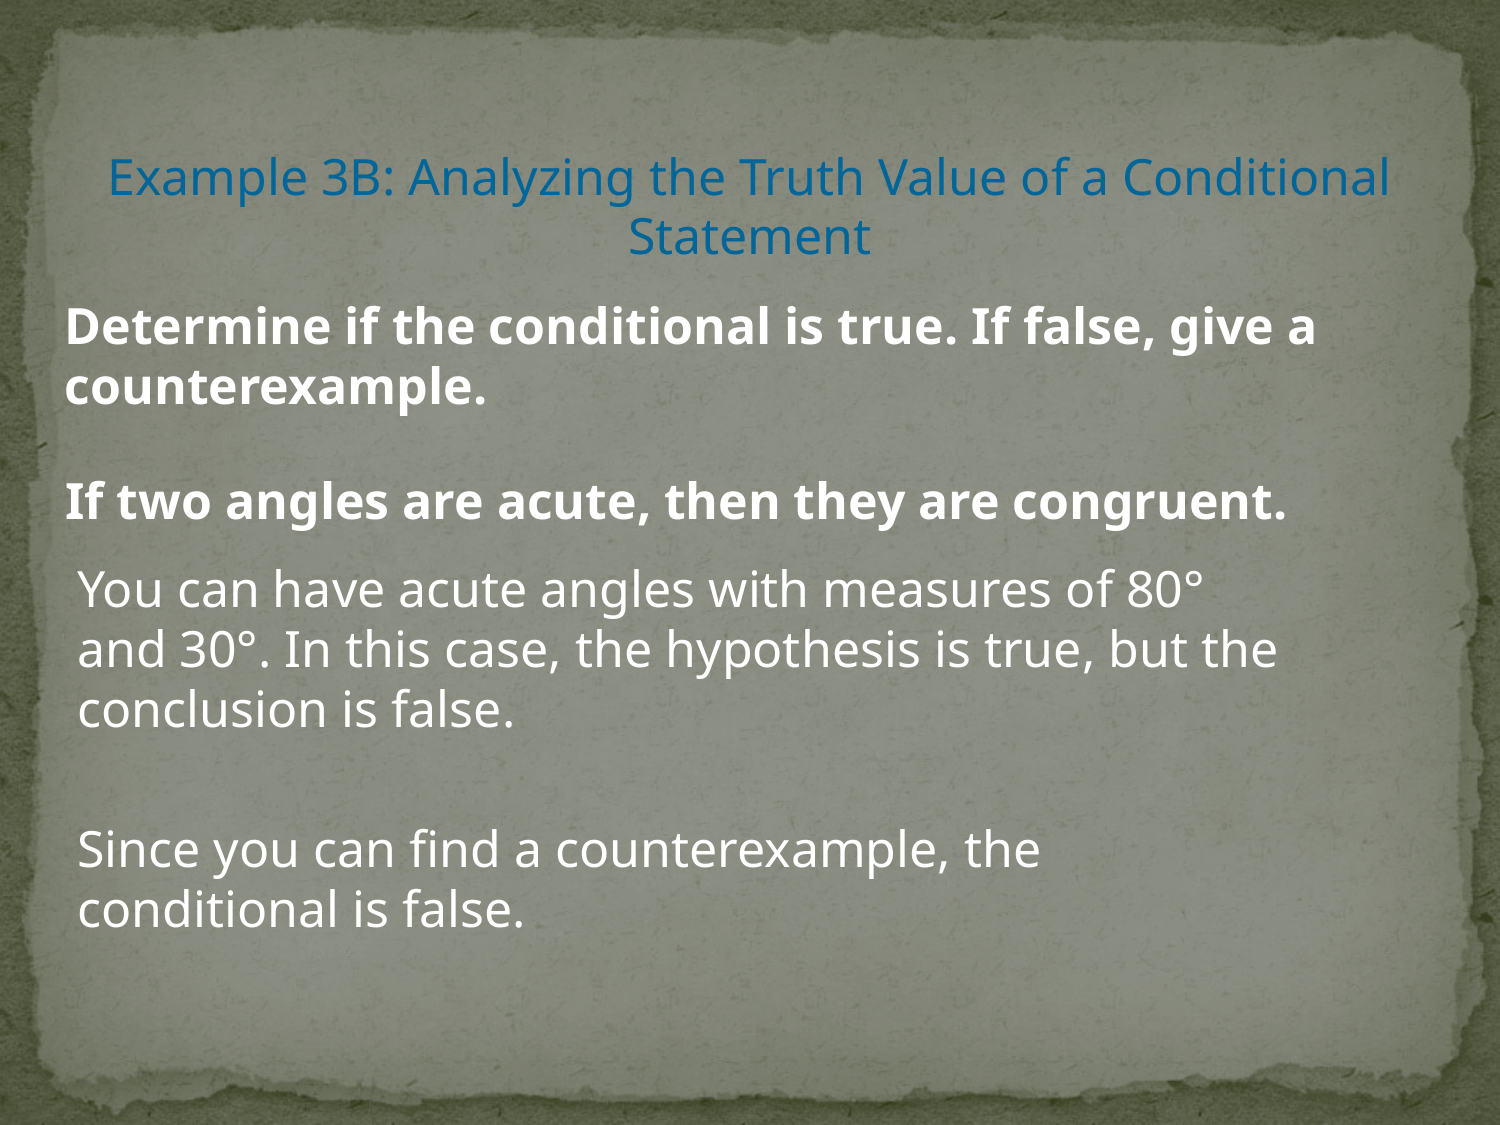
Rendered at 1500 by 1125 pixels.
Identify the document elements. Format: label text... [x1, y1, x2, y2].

text_box You can have acute angles with measures of 80° and 30°. In this case, the hypothesis is true, but the conclusion is false. [62, 550, 1300, 745]
text_box If two angles are acute, then they are congruent. [37, 462, 1500, 538]
text_box Since you can find a counterexample, the conditional is false. [62, 810, 1300, 945]
text_box Example 3B: Analyzing the Truth Value of a Conditional Statement [0, 137, 1500, 273]
text_box Determine if the conditional is true. If false, give a counterexample. [49, 287, 1402, 423]
